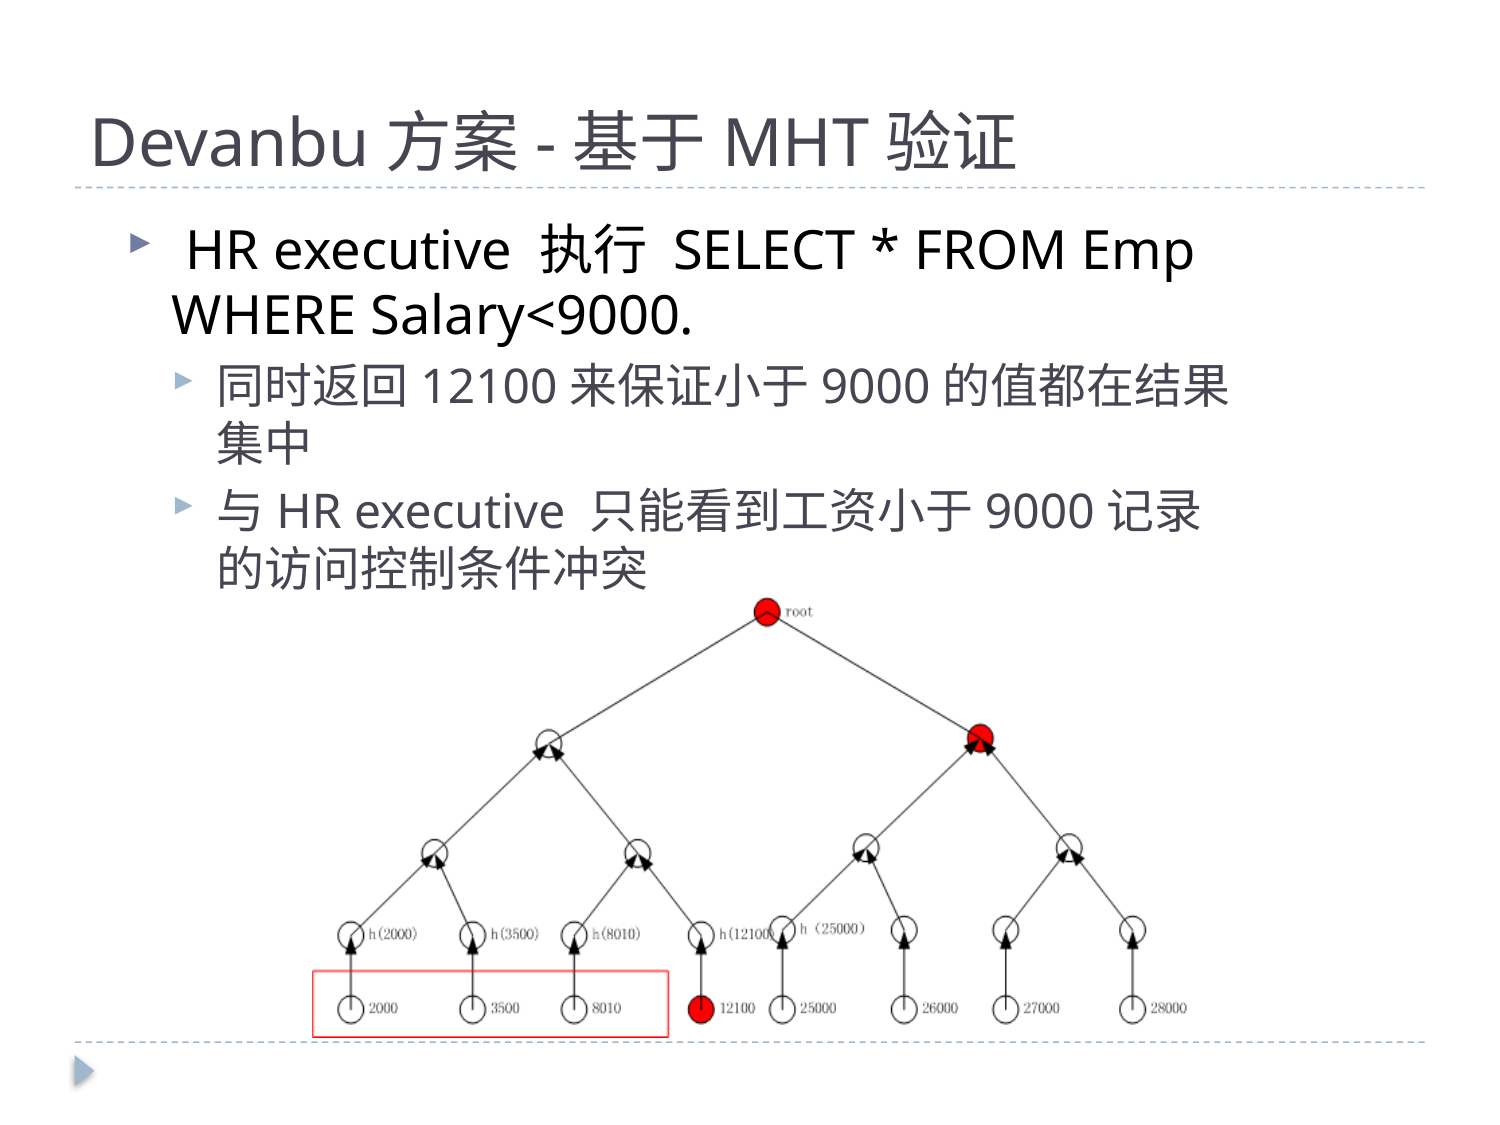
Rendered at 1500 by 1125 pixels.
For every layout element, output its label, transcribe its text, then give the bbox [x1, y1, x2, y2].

list HR executive 执行 SELECT * FROM Emp WHERE Salary<9000. 同时返回12100来保证小于9000的值都在结果集中 与HR executive 只能看到工资小于9000记录的访问控制条件冲突 [112, 208, 1250, 935]
title Devanbu方案-基于MHT验证 [75, 24, 1425, 188]
picture [312, 597, 1188, 1038]
